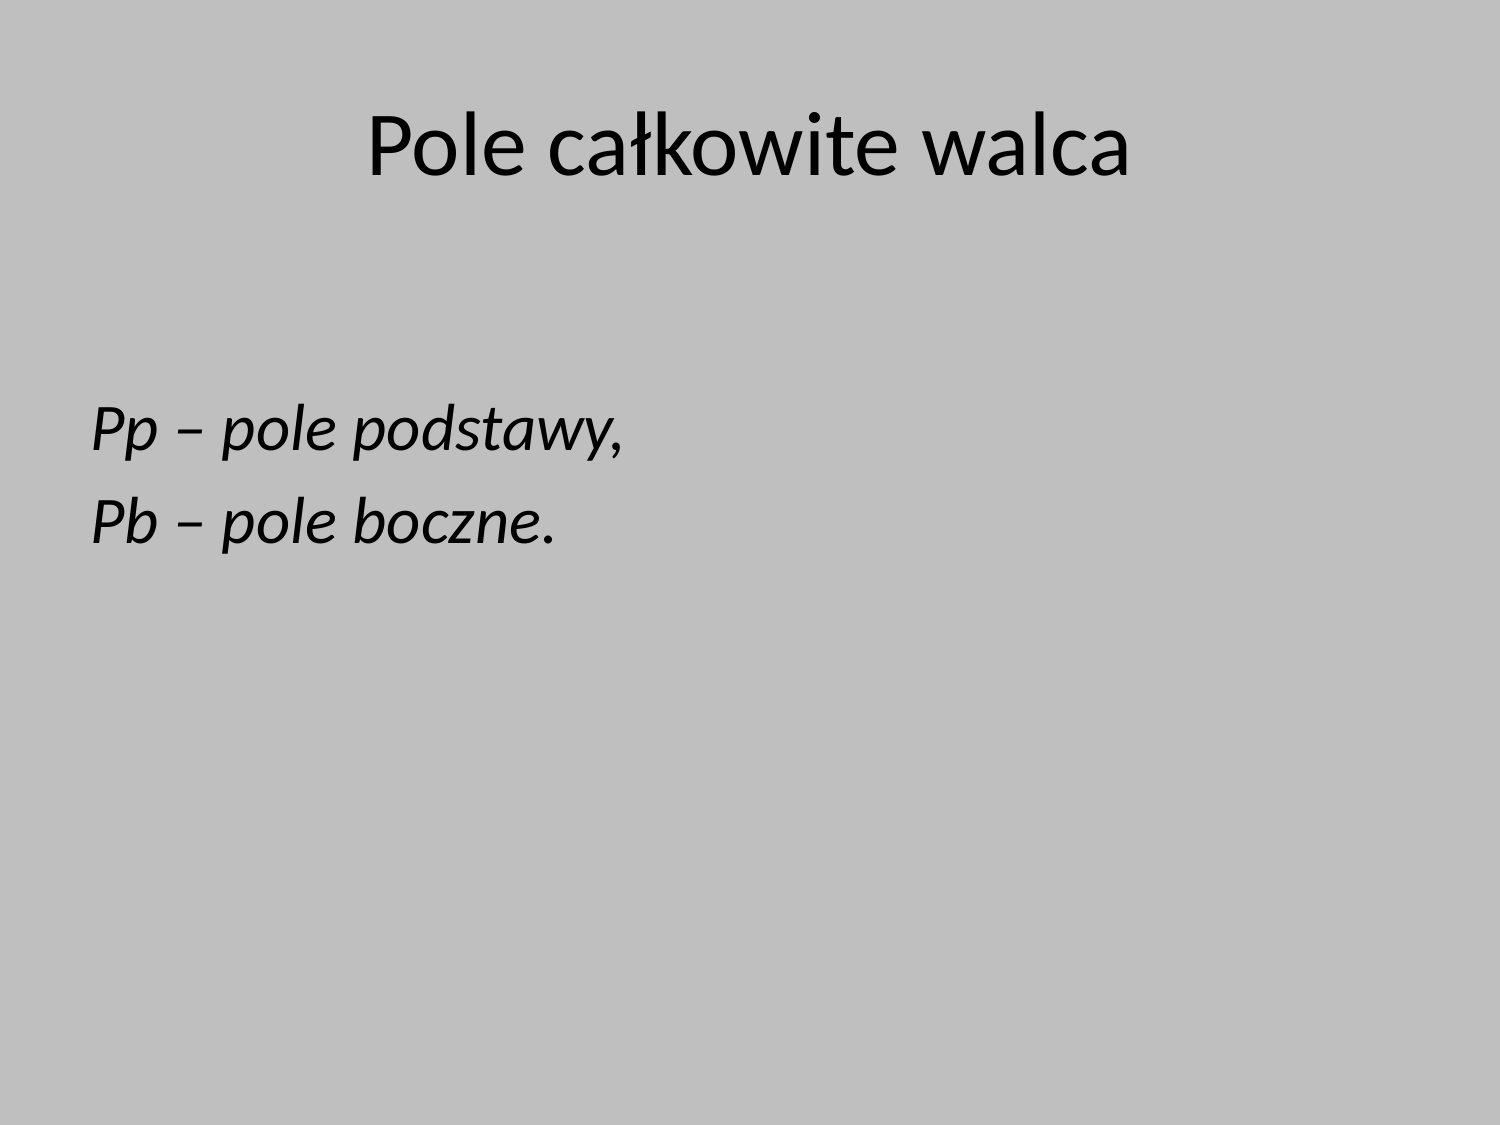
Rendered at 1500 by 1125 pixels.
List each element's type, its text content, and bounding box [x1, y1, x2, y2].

title Pole całkowite walca [75, 45, 1425, 233]
